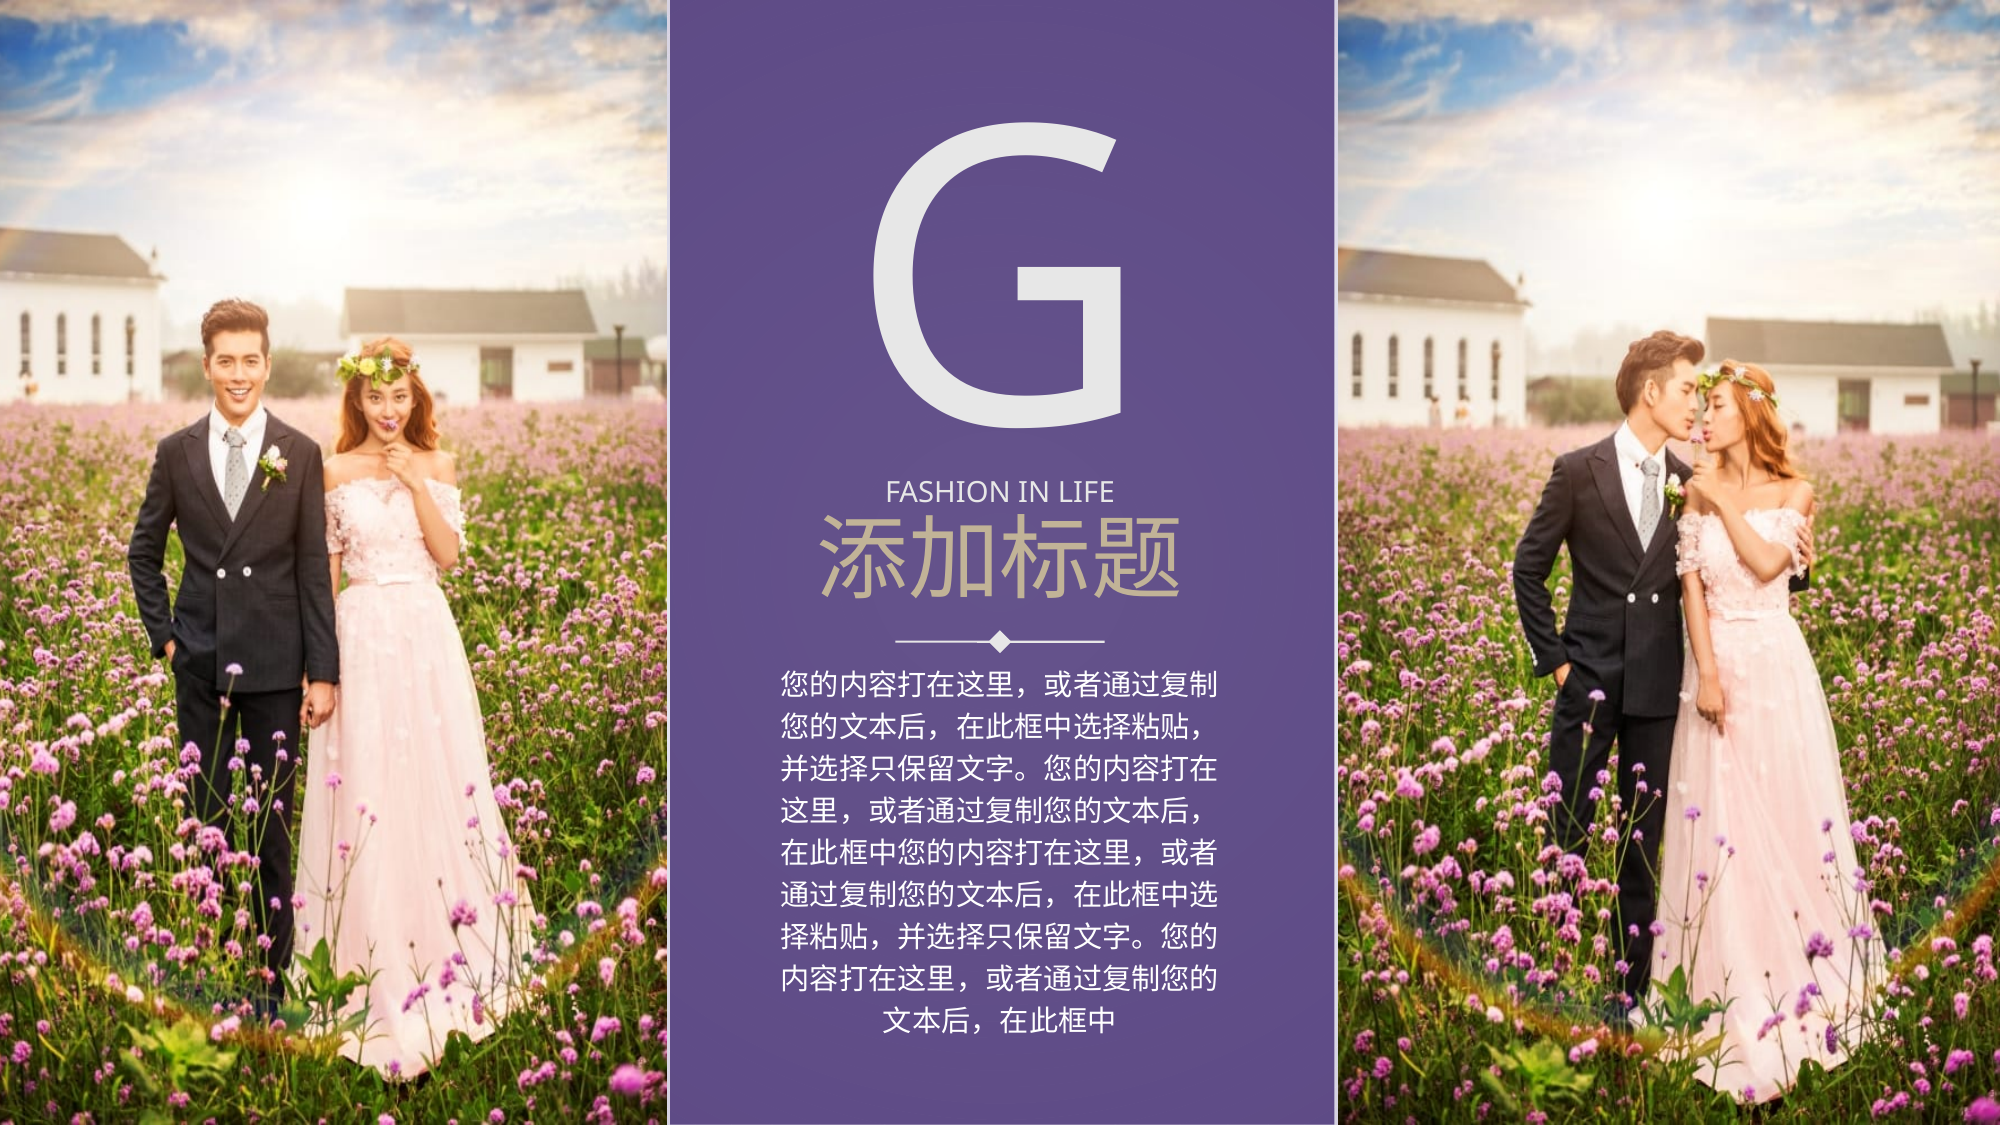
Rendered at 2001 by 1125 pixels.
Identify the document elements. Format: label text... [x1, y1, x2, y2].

text_box G [840, 0, 1160, 466]
text_box [670, 0, 1335, 1125]
picture [1338, 0, 2000, 1125]
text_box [765, 466, 1235, 1045]
picture [0, 0, 667, 1125]
